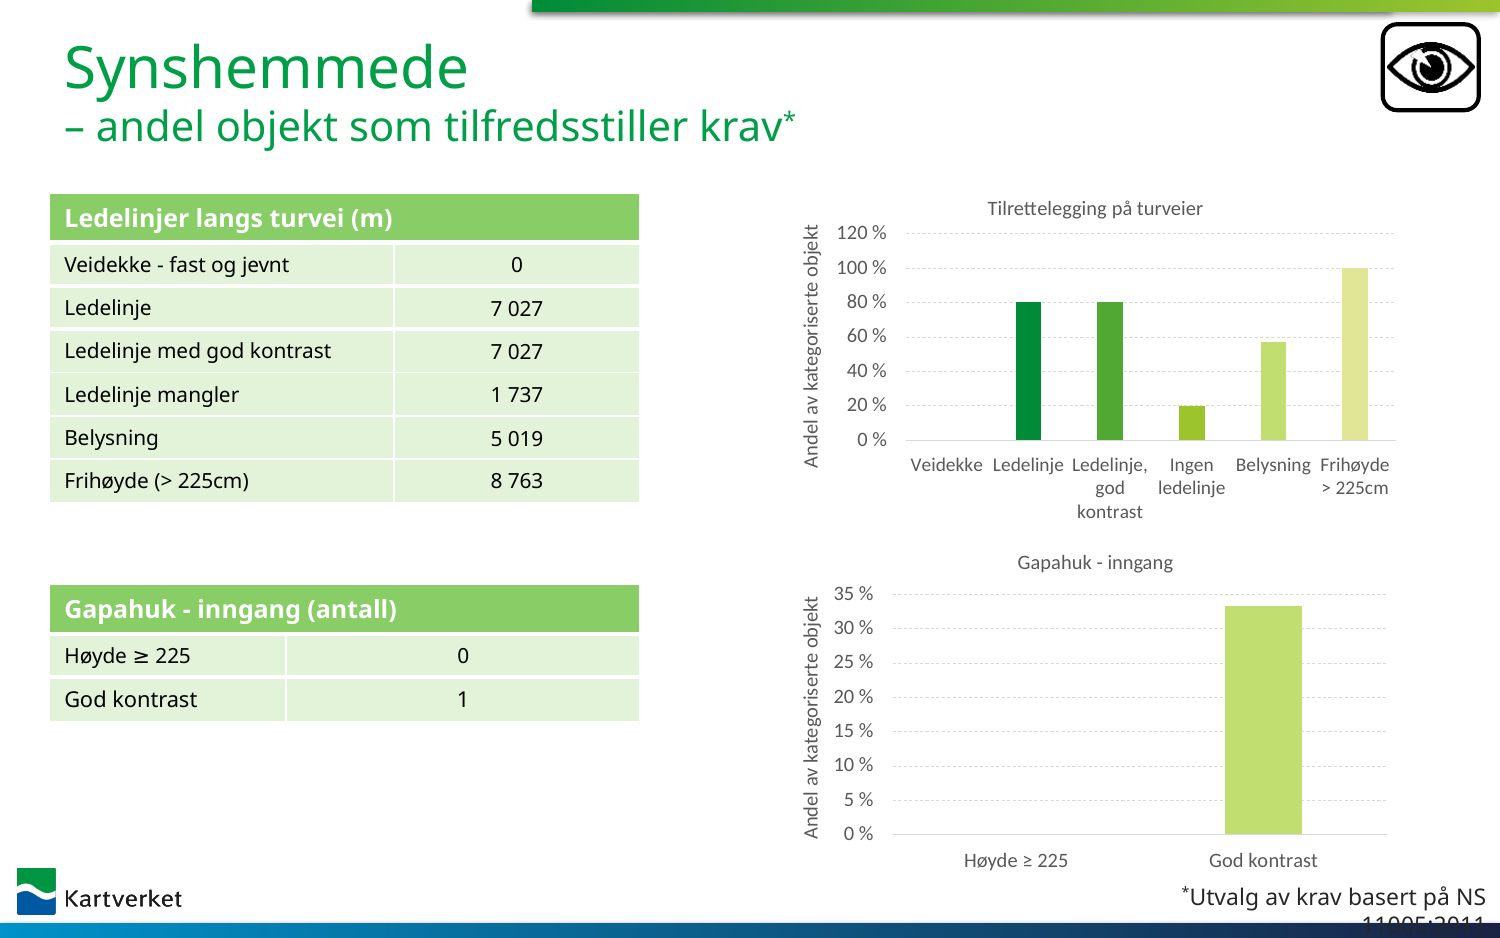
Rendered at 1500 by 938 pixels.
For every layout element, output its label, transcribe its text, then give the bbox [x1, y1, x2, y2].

table_cell 0 [287, 636, 639, 675]
text_box *Utvalg av krav basert på NS 11005:2011 [1068, 873, 1500, 938]
text_box Synshemmede – andel objekt som tilfredsstiller krav* [49, 24, 1431, 158]
table_cell 7 027 [395, 288, 639, 327]
table_cell 5 019 [395, 417, 639, 458]
table_header Gapahuk - inngang (antall) [50, 585, 639, 632]
picture [791, 541, 1400, 880]
table_cell 1 [287, 679, 639, 721]
table_cell 0 [395, 245, 639, 284]
table_cell God kontrast [50, 679, 285, 721]
table_header Ledelinjer langs turvei (m) [50, 194, 639, 240]
table_cell 1 737 [395, 373, 639, 415]
picture [791, 187, 1400, 526]
table_cell 8 763 [395, 460, 639, 502]
table_cell Ledelinje [50, 288, 393, 327]
table_cell Veidekke - fast og jevnt [50, 245, 393, 284]
table_cell Ledelinje med god kontrast [50, 331, 393, 372]
table_cell Høyde ≥ 225 [50, 636, 285, 675]
table_cell Ledelinje mangler [50, 373, 393, 415]
table_cell Frihøyde (> 225cm) [50, 460, 393, 502]
table_cell 7 027 [395, 331, 639, 372]
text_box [1382, 24, 1480, 111]
table_cell Belysning [50, 417, 393, 458]
